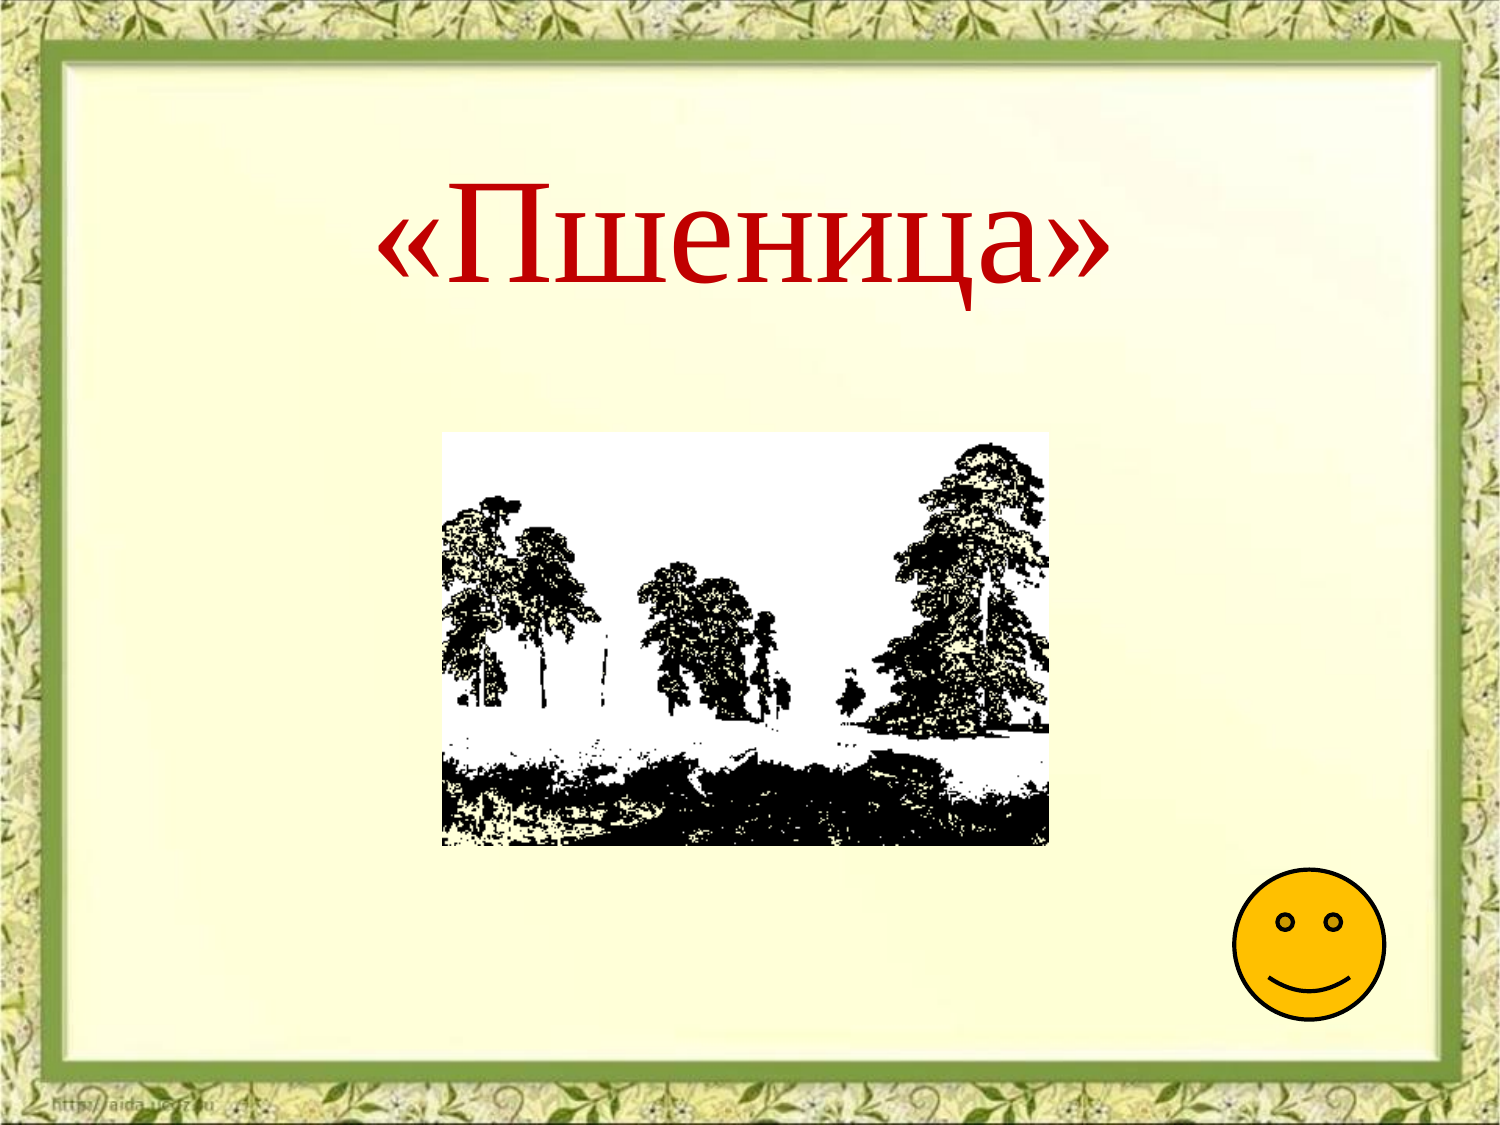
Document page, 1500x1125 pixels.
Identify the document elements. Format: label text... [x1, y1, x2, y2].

picture [0, 0, 1500, 1125]
text_box «Пшеница» [312, 125, 1176, 321]
text_box [1232, 867, 1387, 1022]
